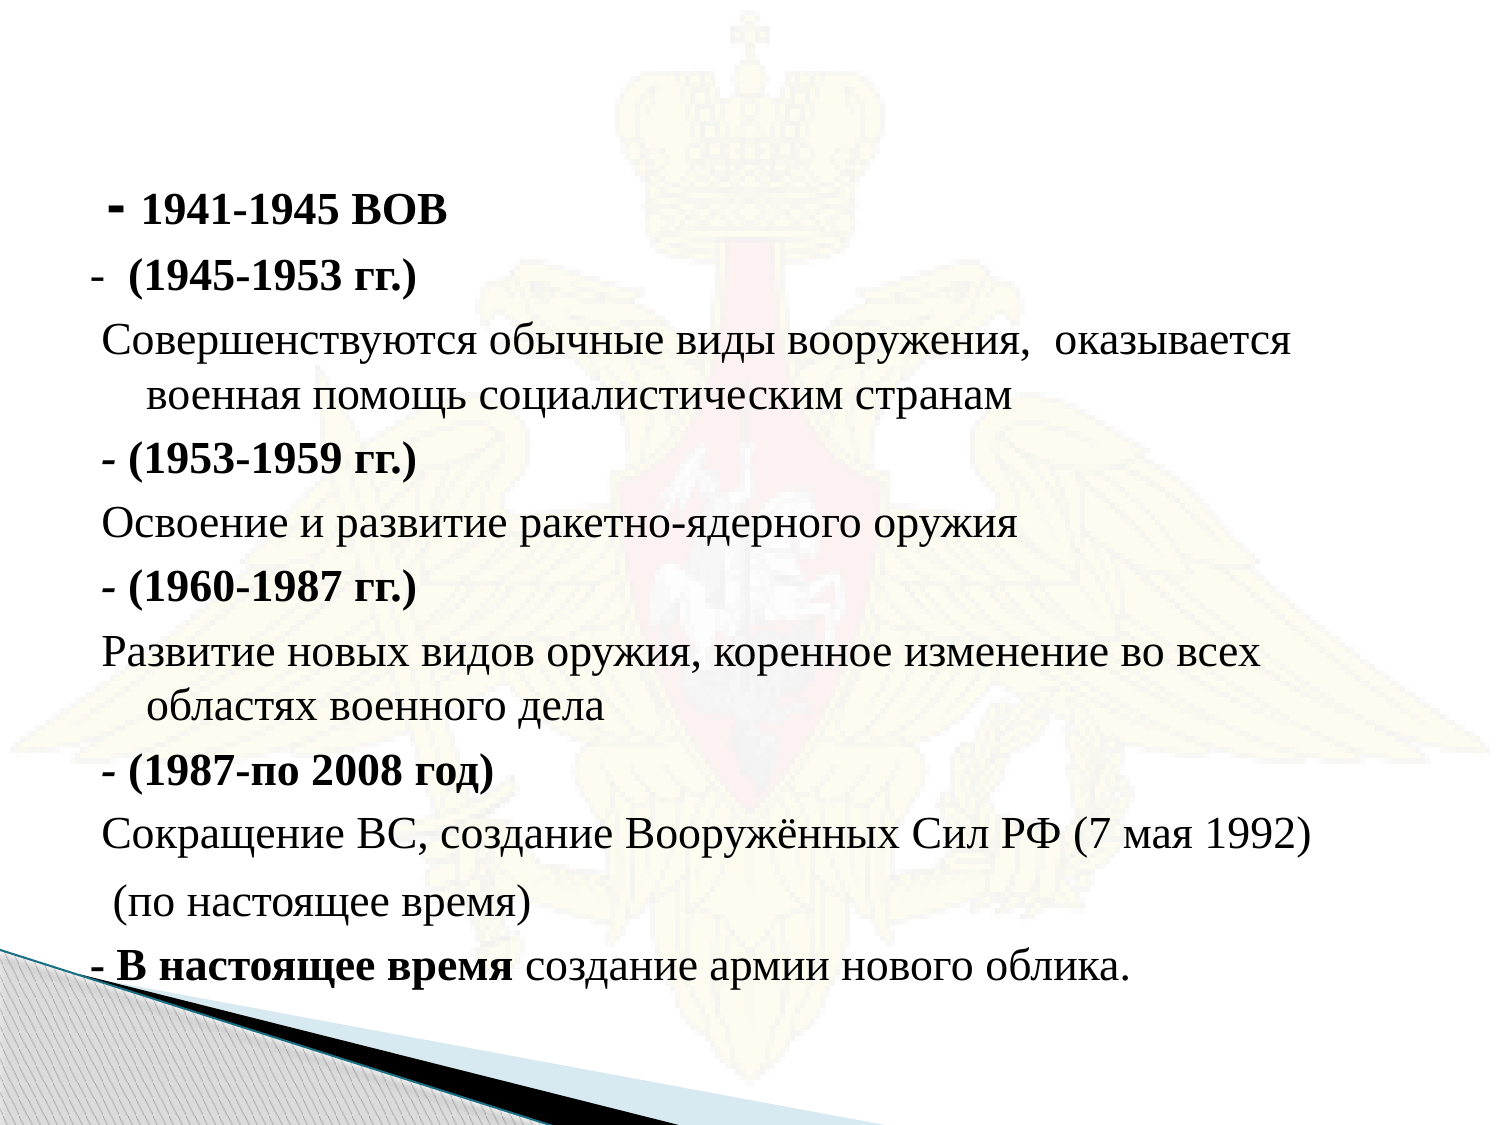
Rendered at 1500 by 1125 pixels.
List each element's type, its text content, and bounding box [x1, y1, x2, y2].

list - 1941-1945 ВОВ - (1945-1953 гг.) Совершенствуются обычные виды вооружения, оказывается военная помощь социалистическим странам - (1953-1959 гг.) Освоение и развитие ракетно-ядерного оружия - (1960-1987 гг.) Развитие новых видов оружия, коренное изменение во всех областях военного дела - (1987-по 2008 год) Сокращение ВС, создание Вооружённых Сил РФ (7 мая 1992) (по настоящее время) - В настоящее время создание армии нового облика. [75, 160, 1425, 1125]
